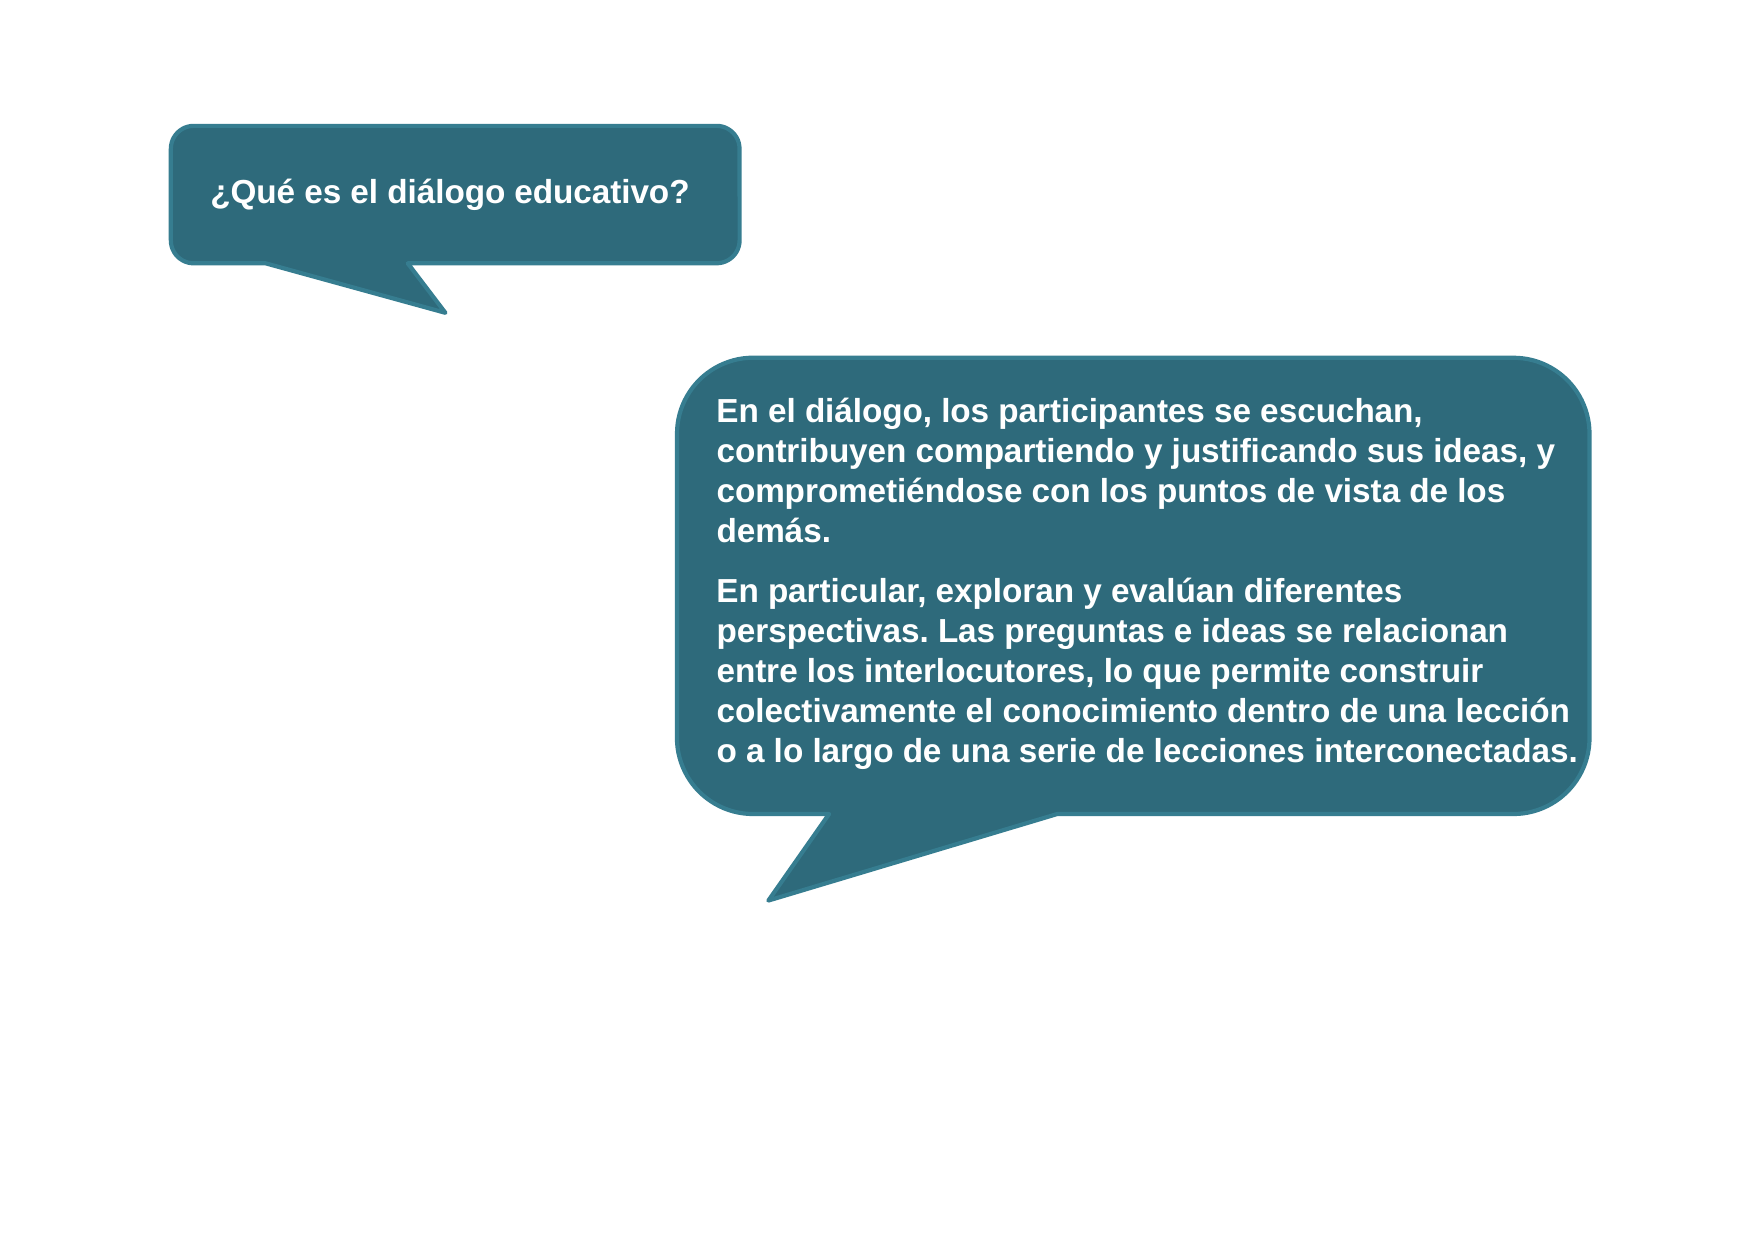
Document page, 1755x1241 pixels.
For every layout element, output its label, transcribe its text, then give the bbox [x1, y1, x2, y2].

text_box [676, 357, 1583, 901]
text_box En el diálogo, los participantes se escuchan, contribuyen compartiendo y justificando sus ideas, y comprometiéndose con los puntos de vista de los demás. En particular, exploran y evalúan diferentes perspectivas. Las preguntas e ideas se relacionan entre los interlocutores, lo que permite construir colectivamente el conocimiento dentro de una lección o a lo largo de una serie de lecciones interconectadas. [714, 389, 1590, 770]
text_box [170, 125, 740, 313]
text_box ¿Qué es el diálogo educativo? [208, 170, 1034, 211]
